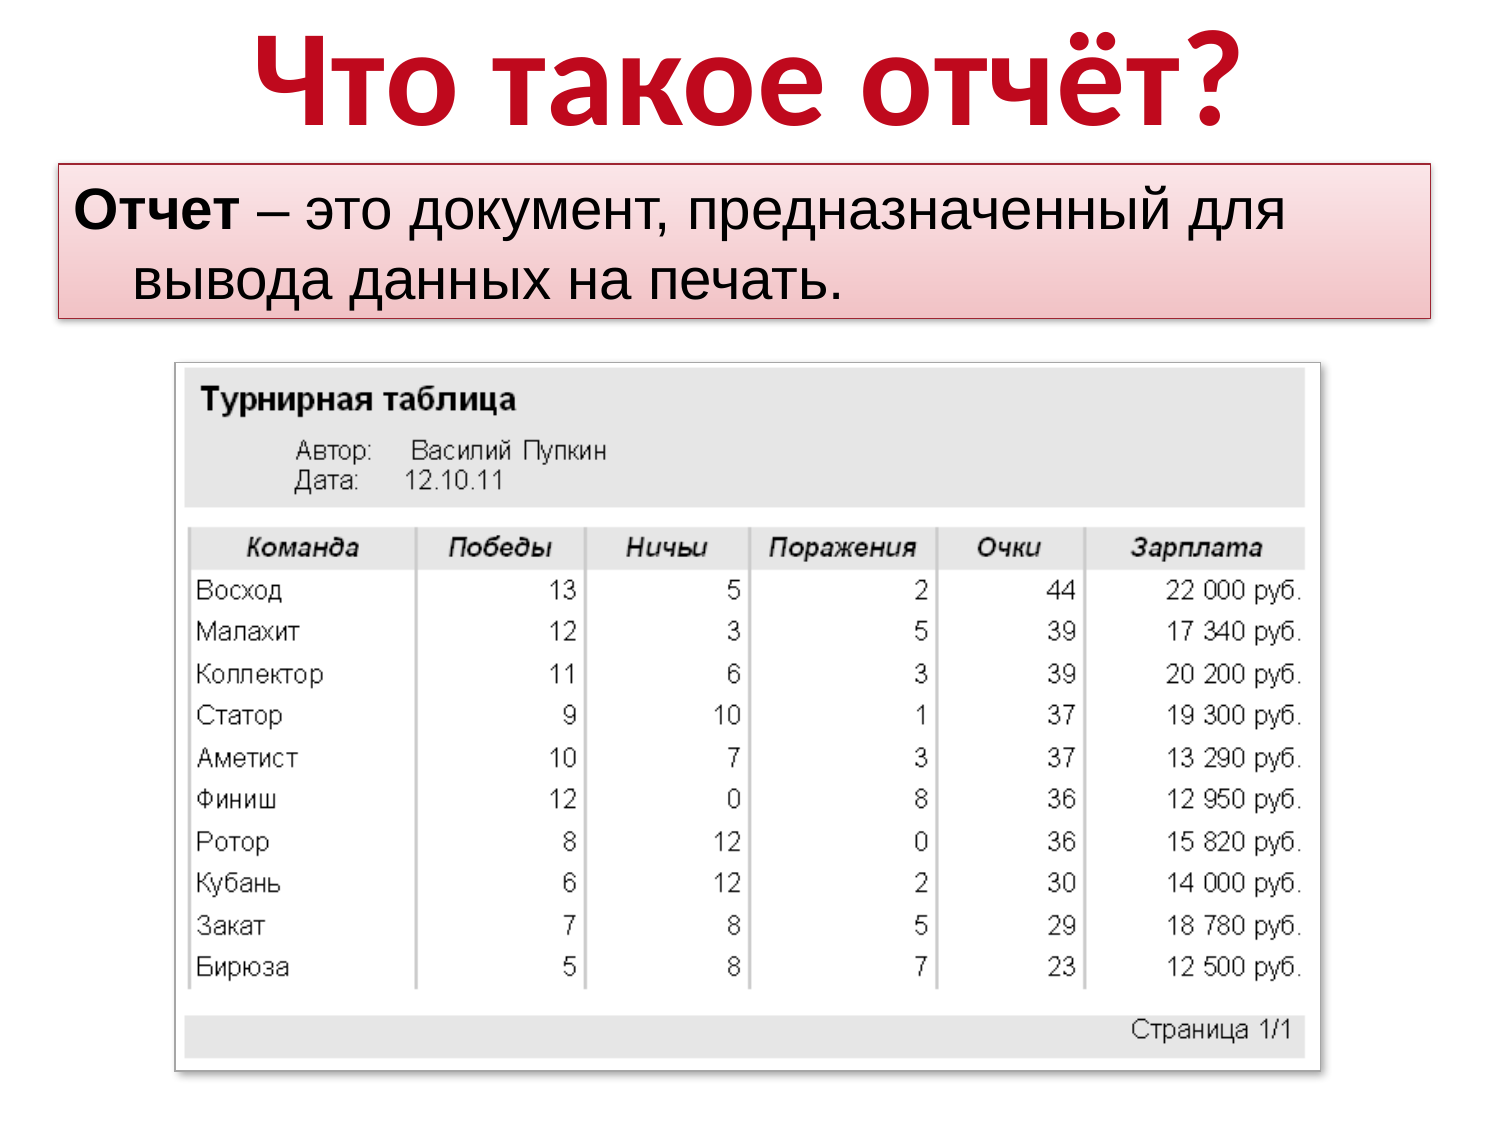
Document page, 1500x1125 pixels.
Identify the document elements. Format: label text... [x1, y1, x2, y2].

title Что такое отчёт? [0, 0, 1500, 141]
text_box Отчет – это документ, предназначенный для вывода данных на печать. [58, 163, 1431, 319]
picture [175, 362, 1320, 1071]
